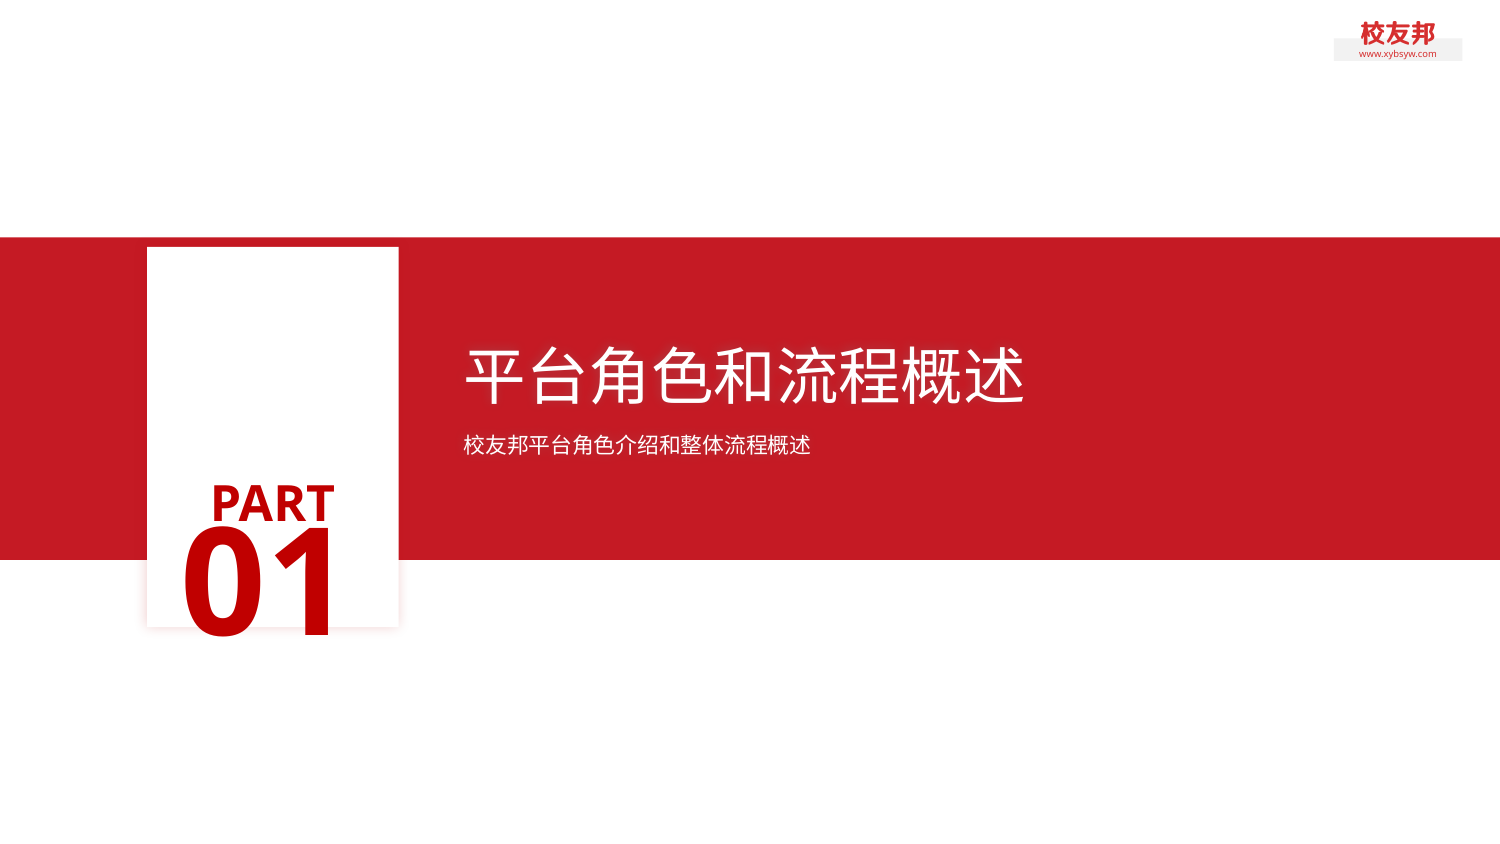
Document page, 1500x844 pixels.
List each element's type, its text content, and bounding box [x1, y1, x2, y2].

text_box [1333, 21, 1463, 67]
text_box 平台角色和流程概述 [456, 329, 1172, 419]
text_box [147, 246, 399, 628]
text_box 校友邦平台角色介绍和整体流程概述 [456, 425, 1193, 464]
text_box [0, 237, 1500, 560]
text_box PART [166, 463, 350, 539]
text_box 01 [165, 297, 378, 673]
